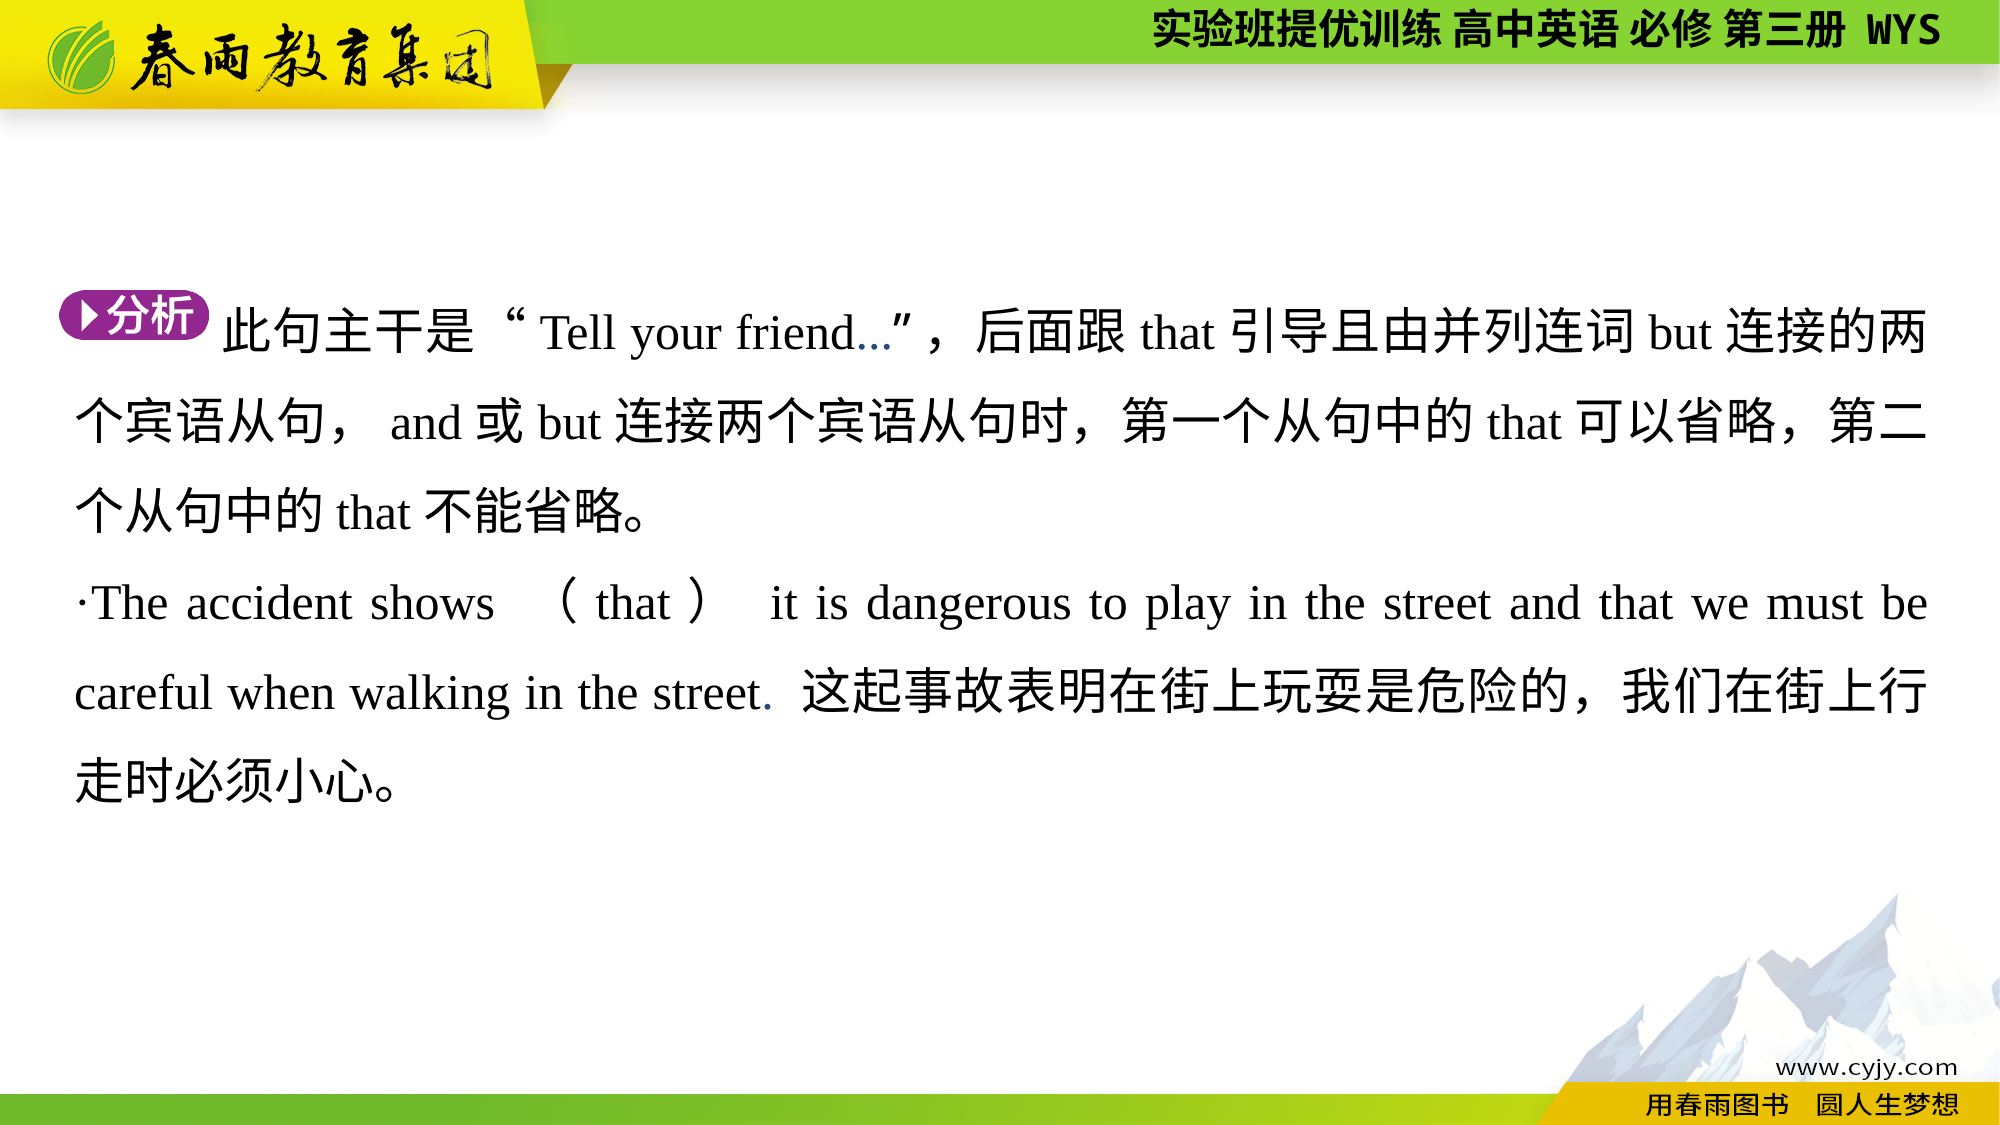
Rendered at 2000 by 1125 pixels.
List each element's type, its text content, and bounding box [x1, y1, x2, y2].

list 此句主干是“Tell your friend...”，后面跟that引导且由并列连词but连接的两个宾语从句，and或but连接两个宾语从句时，第一个从句中的that可以省略，第二个从句中的that不能省略。 ·The accident shows （that） it is dangerous to play in the street and that we must be careful when walking in the street. 这起事故表明在街上玩耍是危险的，我们在街上行走时必须小心。 [59, 261, 1944, 823]
picture [0, 0, 2000, 1125]
